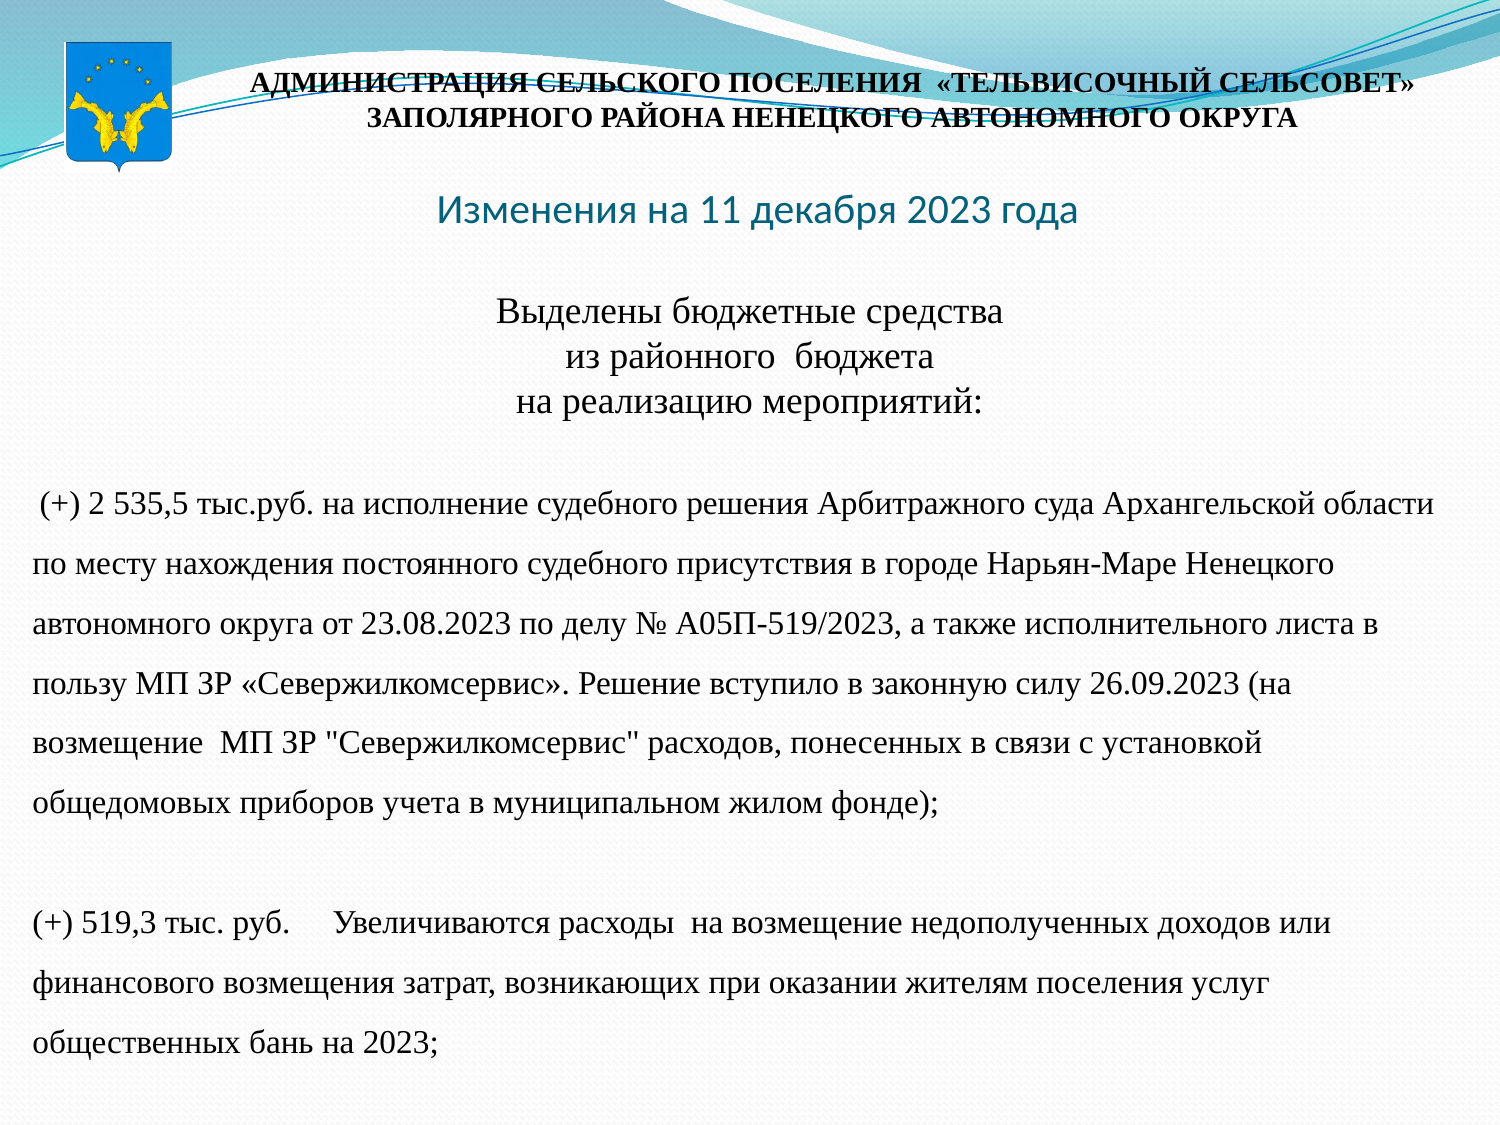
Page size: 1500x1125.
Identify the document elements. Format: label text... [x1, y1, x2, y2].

title Изменения на 11 декабря 2023 года [76, 172, 1440, 232]
picture [64, 42, 172, 173]
text_box Выделены бюджетные средства из районного бюджета на реализацию мероприятий: (+) 2 535,5 тыс.руб. на исполнение судебного решения Арбитражного суда Архангельской области по месту нахождения постоянного судебного присутствия в городе Нарьян-Маре Ненецкого автономного округа от 23.08.2023 по делу № А05П-519/2023, а также исполнительного листа в пользу МП ЗР «Севержилкомсервис». Решение вступило в законную силу 26.09.2023 (на возмещение МП ЗР "Севержилкомсервис" расходов, понесенных в связи с установкой общедомовых приборов учета в муниципальном жилом фонде); (+) 519,3 тыс. руб. Увеличиваются расходы на возмещение недополученных доходов или финансового возмещения затрат, возникающих при оказании жителям поселения услуг общественных бань на 2023; [17, 278, 1483, 1125]
text_box АДМИНИСТРАЦИЯ СЕЛЬСКОГО ПОСЕЛЕНИЯ «ТЕЛЬВИСОЧНЫЙ СЕЛЬСОВЕТ» ЗАПОЛЯРНОГО РАЙОНА НЕНЕЦКОГО АВТОНОМНОГО ОКРУГА [206, 55, 1459, 141]
